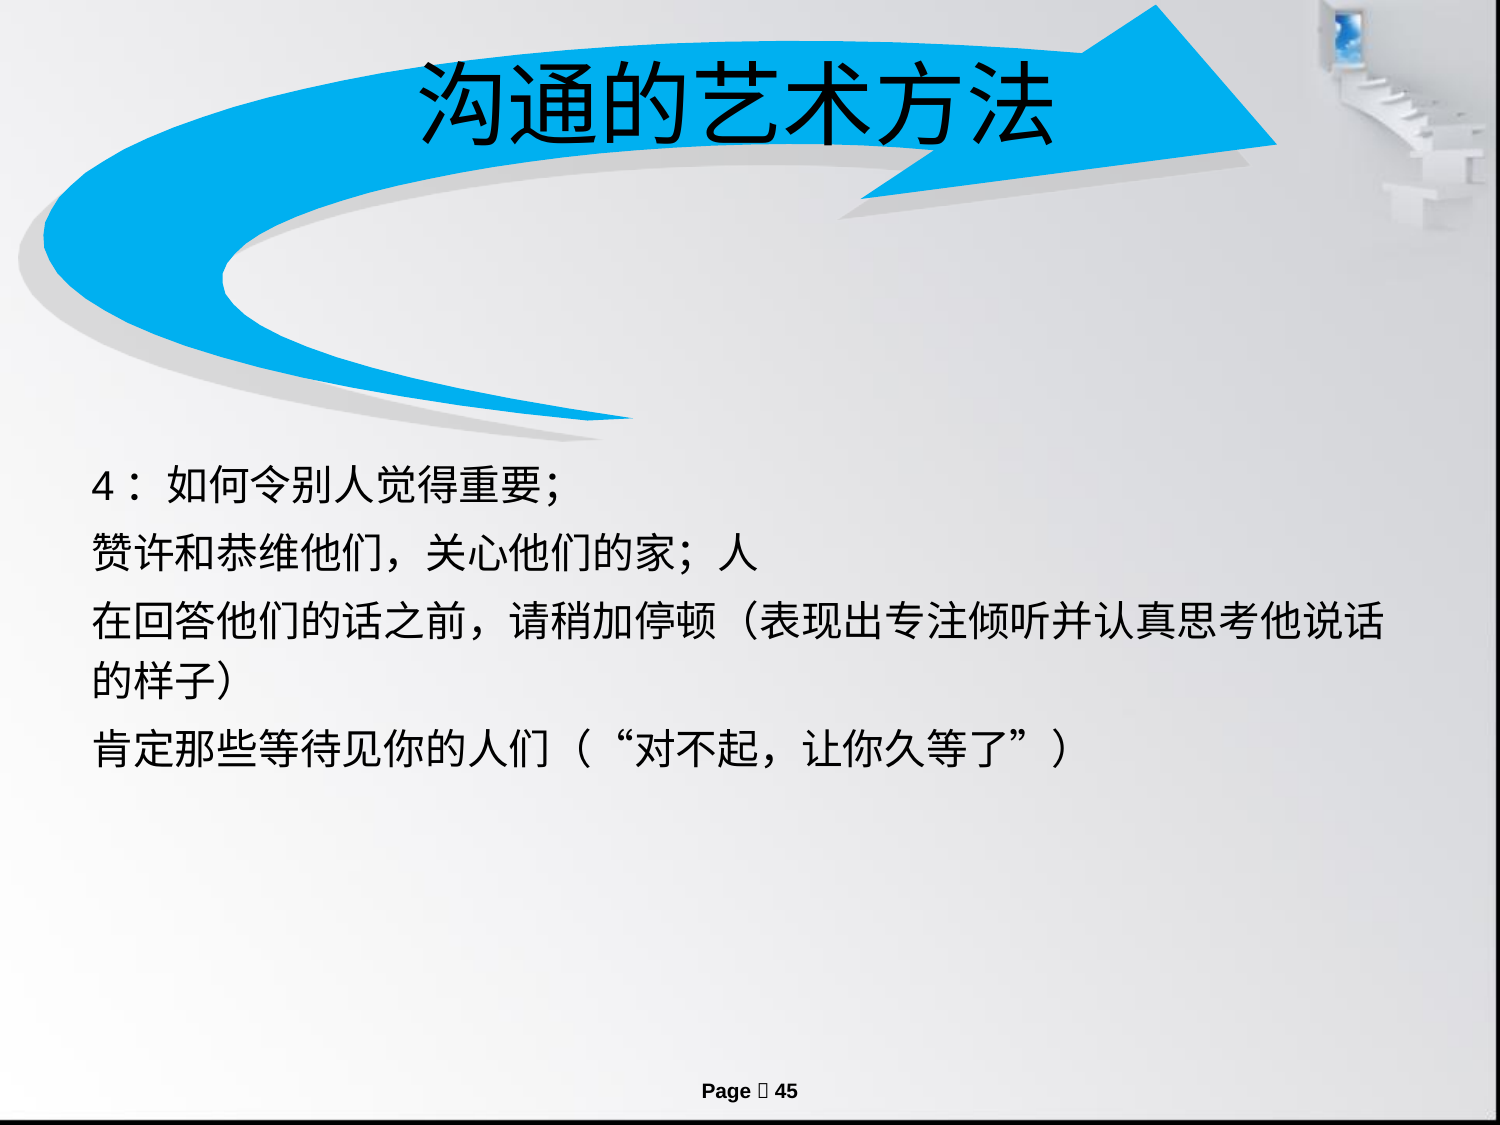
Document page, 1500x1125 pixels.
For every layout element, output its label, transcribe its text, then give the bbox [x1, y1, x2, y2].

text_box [43, 4, 1278, 421]
list 4：如何令别人觉得重要； 赞许和恭维他们，关心他们的家；人 在回答他们的话之前，请稍加停顿（表现出专注倾听并认真思考他说话的样子） 肯定那些等待见你的人们（“对不起，让你久等了”） [76, 440, 1424, 853]
picture [0, 0, 1500, 1125]
